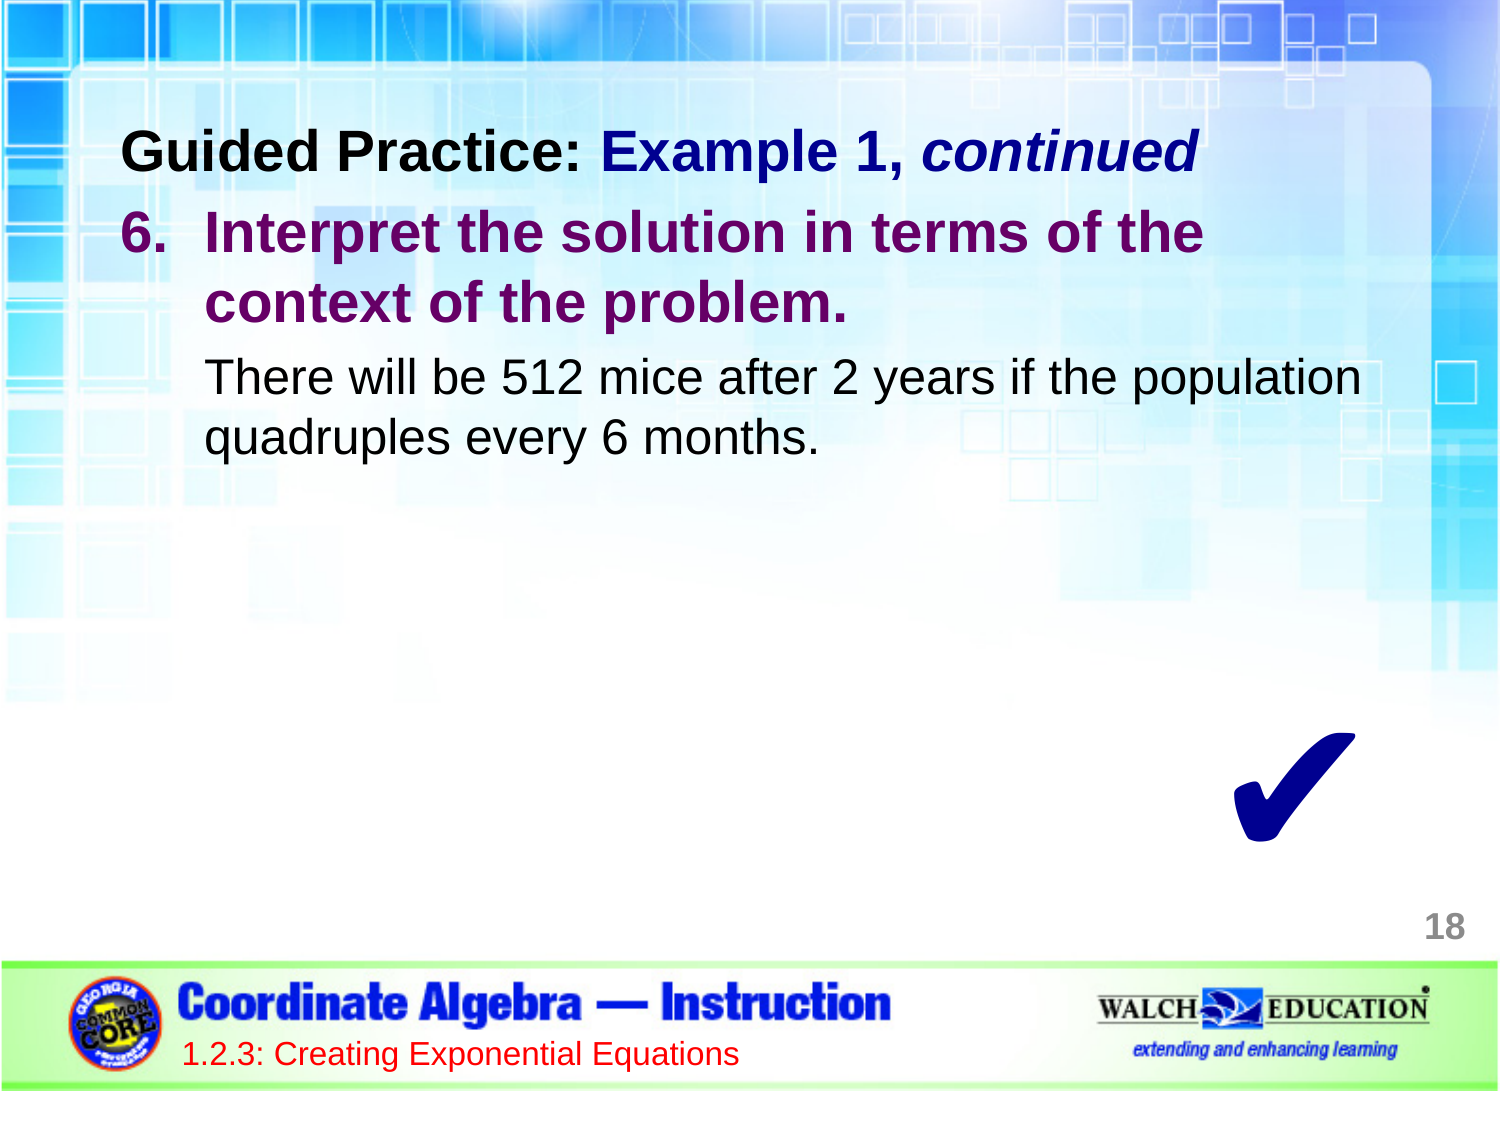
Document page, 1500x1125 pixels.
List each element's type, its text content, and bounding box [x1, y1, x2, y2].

picture [1, 0, 1500, 1091]
slide_number 18 [1361, 901, 1481, 949]
subtitle Guided Practice: Example 1, continued Interpret the solution in terms of the context of the problem. There will be 512 mice after 2 years if the population quadruples every 6 months. [105, 105, 1394, 925]
text_box ✔ [1128, 651, 1394, 907]
list 1.2.3: Creating Exponential Equations [166, 1024, 1074, 1069]
